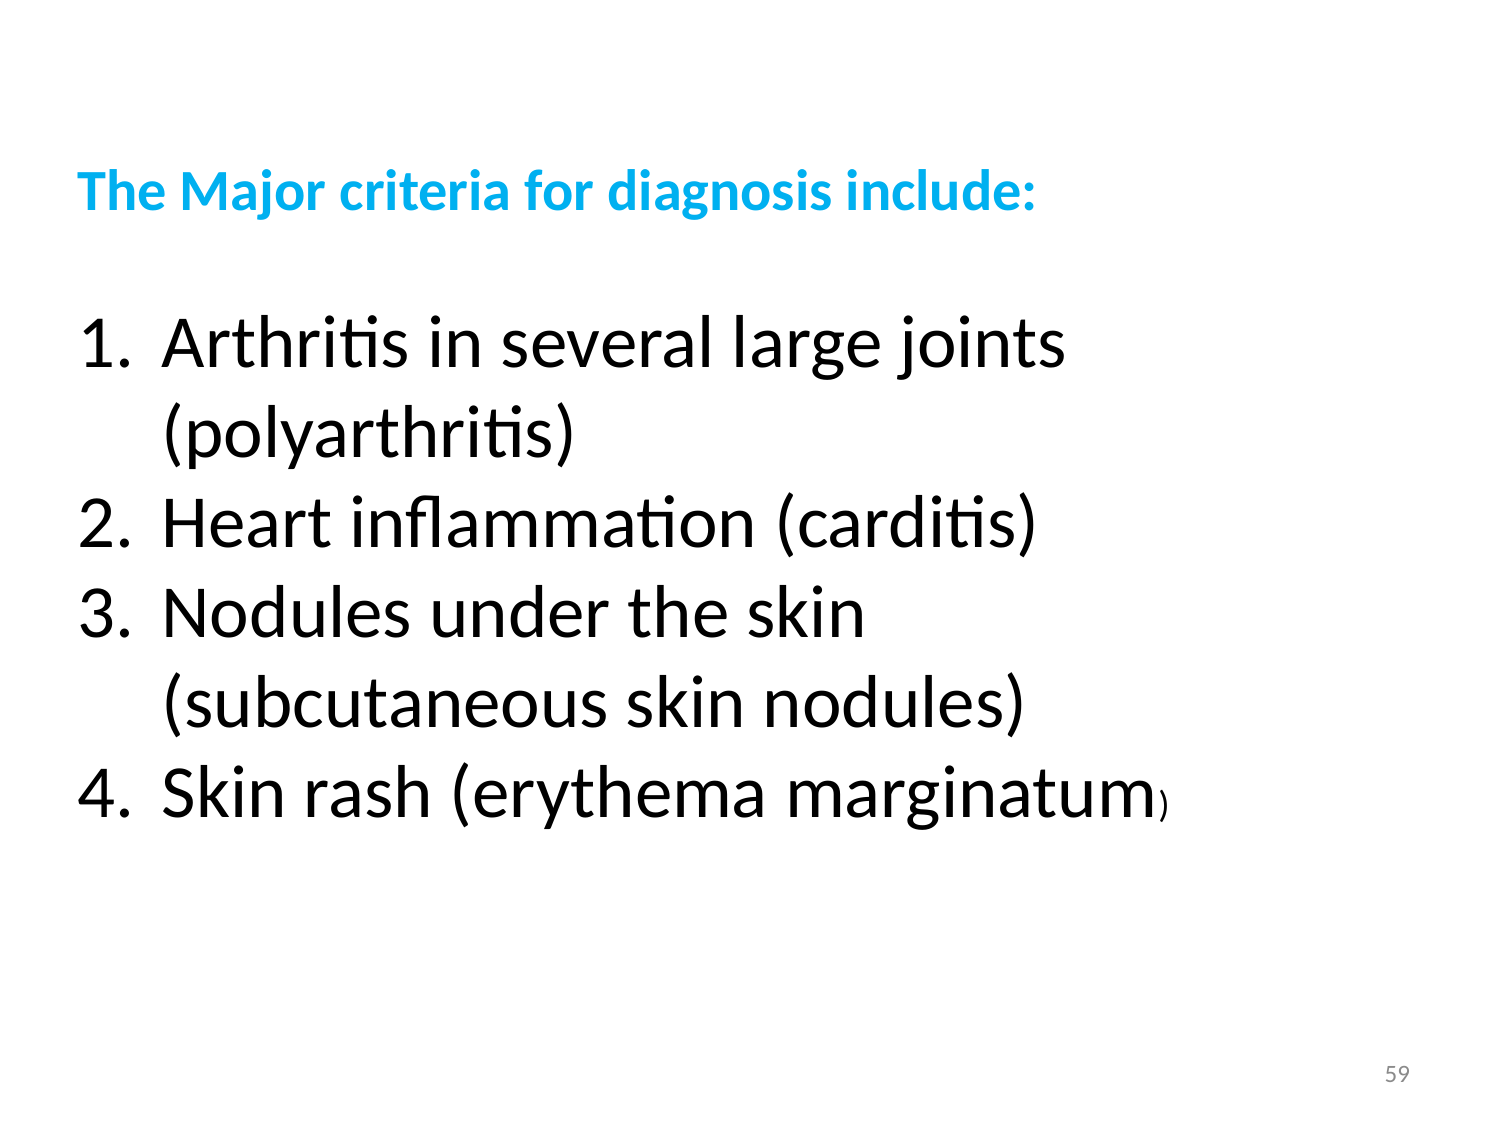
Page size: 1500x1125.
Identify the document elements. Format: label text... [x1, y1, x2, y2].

slide_number 59 [1074, 1042, 1425, 1103]
text_box The Major criteria for diagnosis include: Arthritis in several large joints (polyarthritis) Heart inflammation (carditis) Nodules under the skin (subcutaneous skin nodules) Skin rash (erythema marginatum) [62, 75, 1238, 840]
